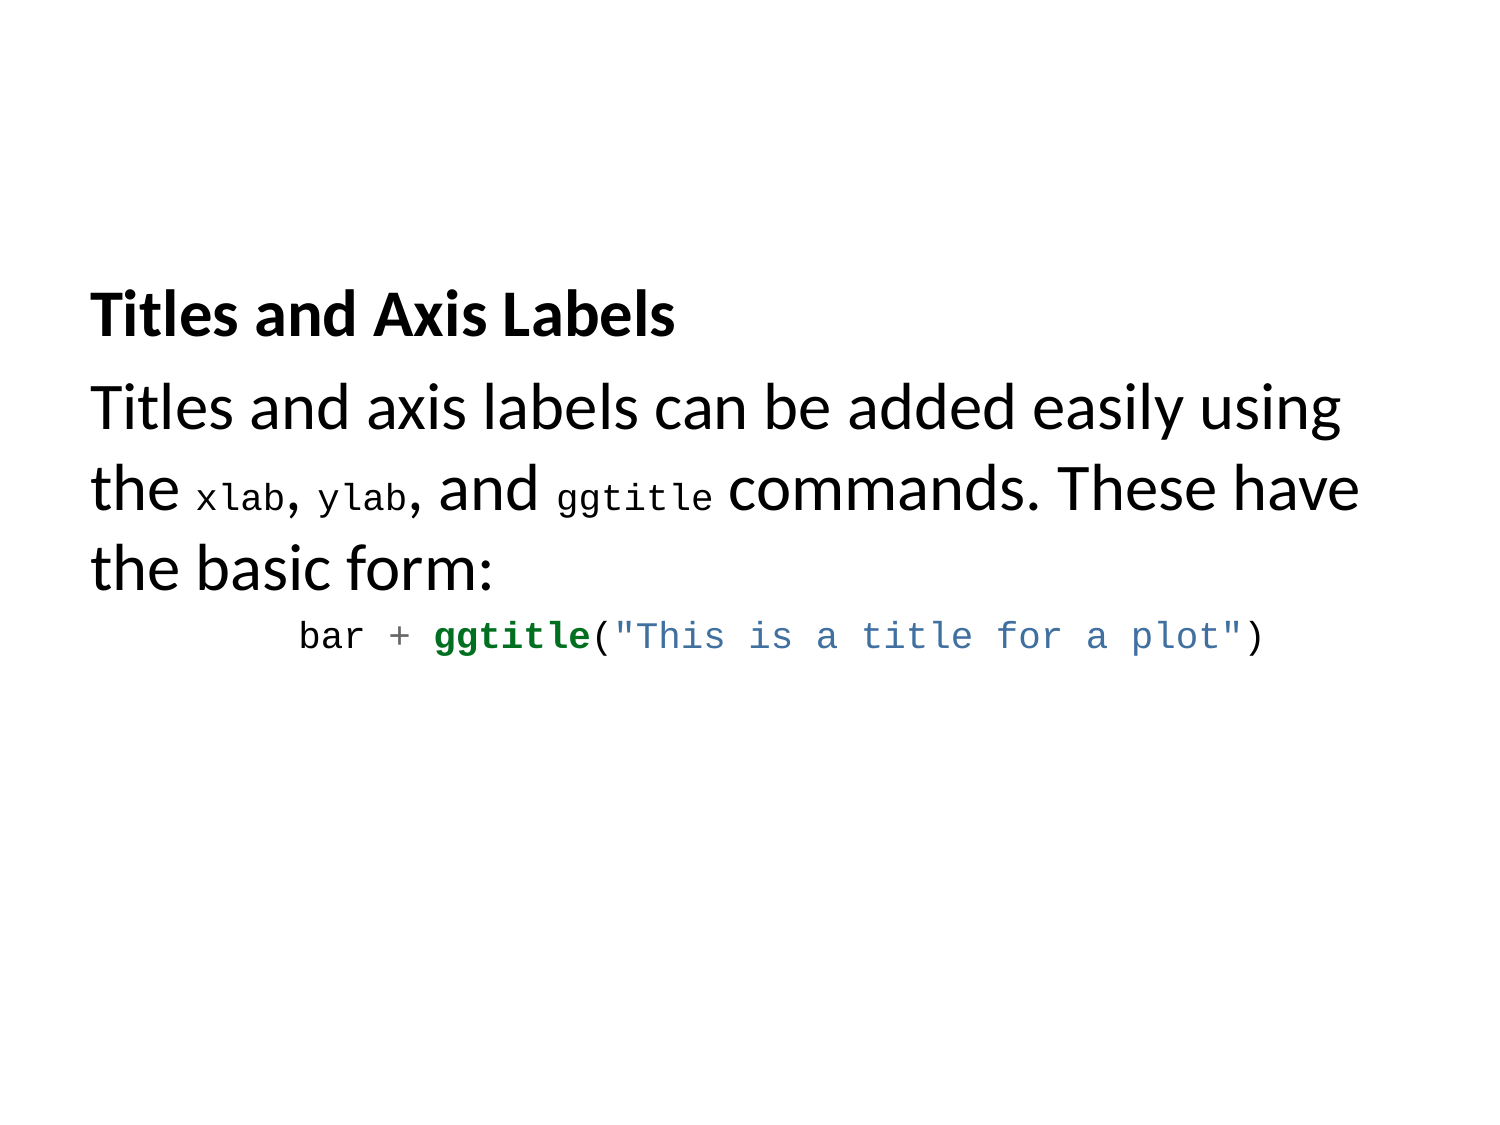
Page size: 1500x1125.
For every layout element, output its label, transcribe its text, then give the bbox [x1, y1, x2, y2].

list Titles and Axis Labels Titles and axis labels can be added easily using the xlab, ylab, and ggtitle commands. These have the basic form: bar + ggtitle("This is a title for a plot") [75, 262, 1425, 1005]
